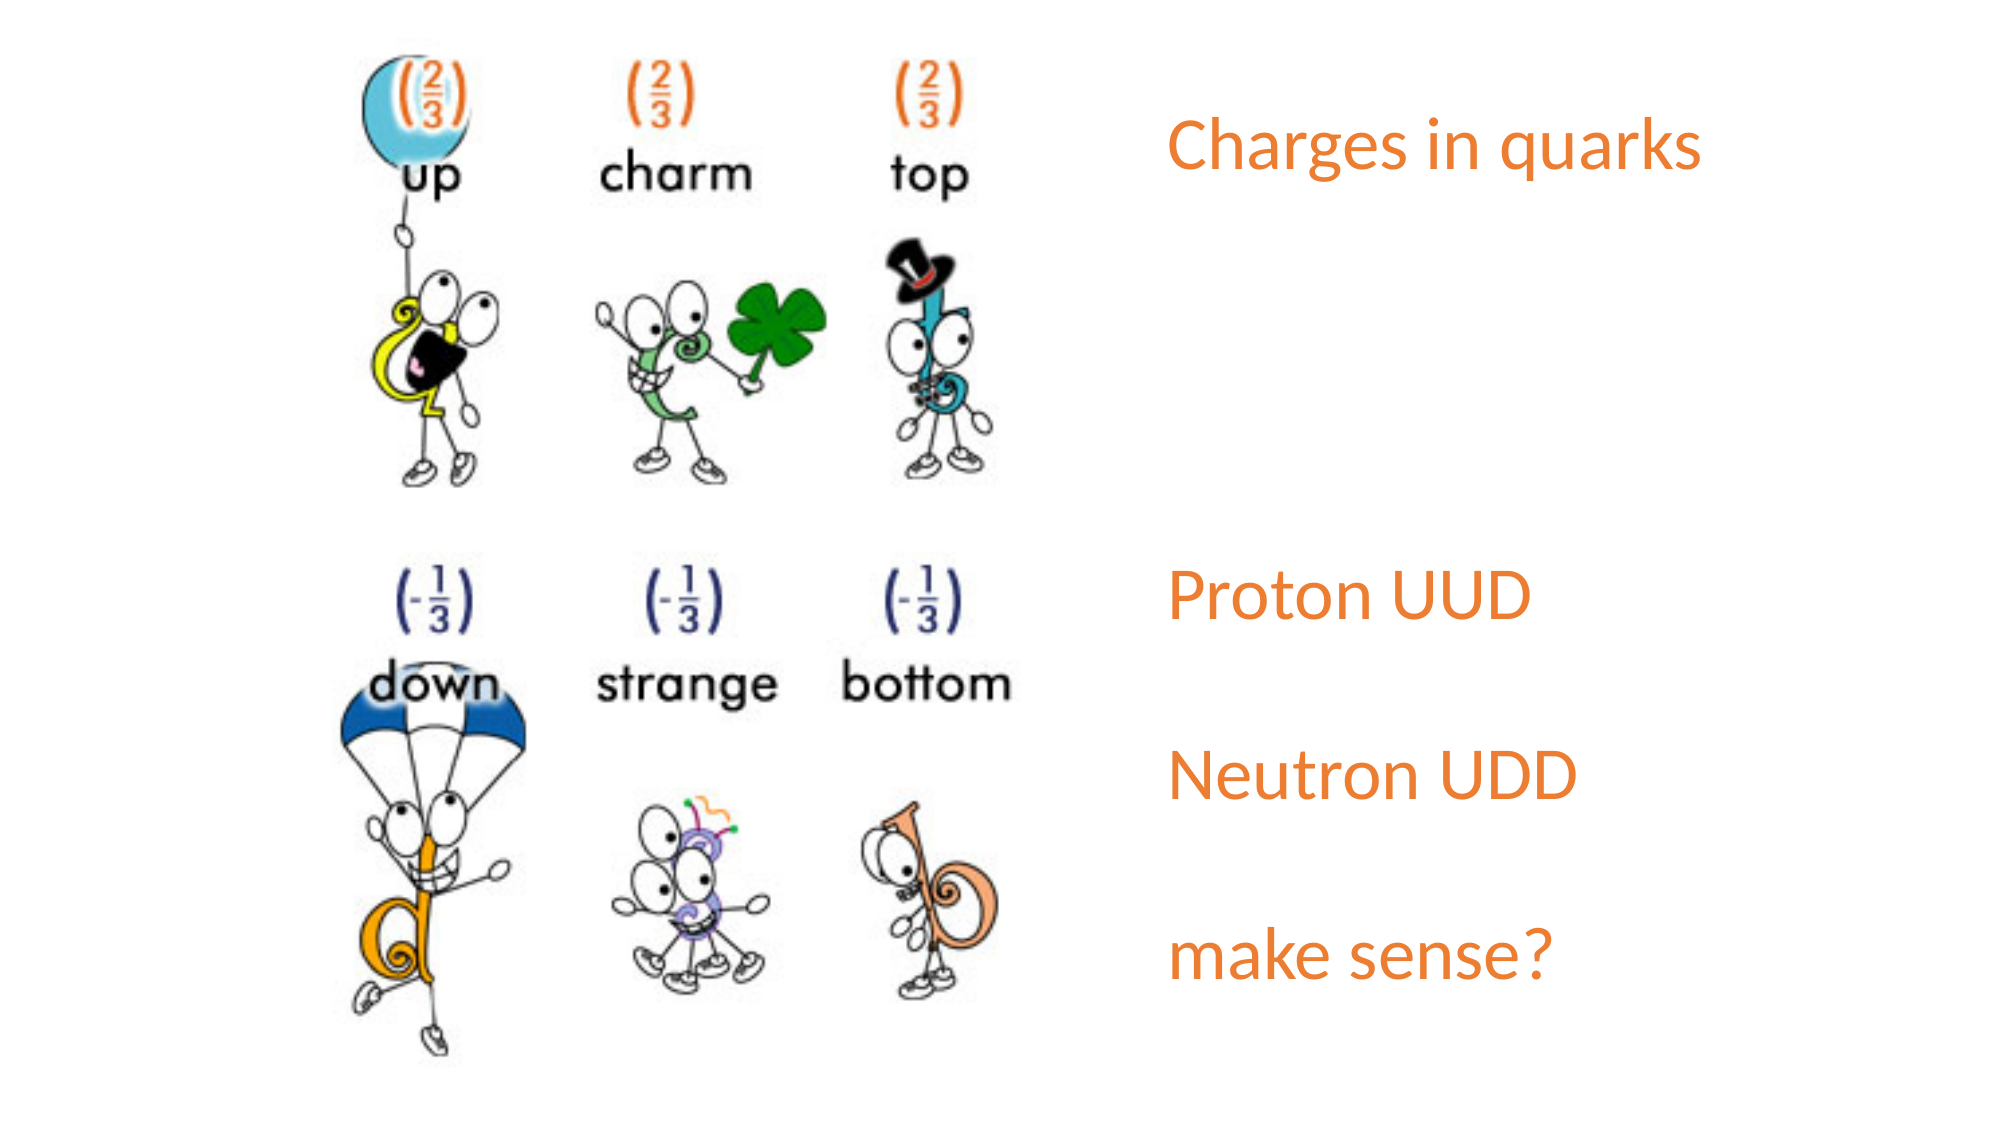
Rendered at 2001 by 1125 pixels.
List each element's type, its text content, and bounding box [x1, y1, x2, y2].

text_box Charges in quarks Proton UUD Neutron UDD make sense? [1152, 87, 1719, 1003]
picture [312, 37, 1050, 1084]
